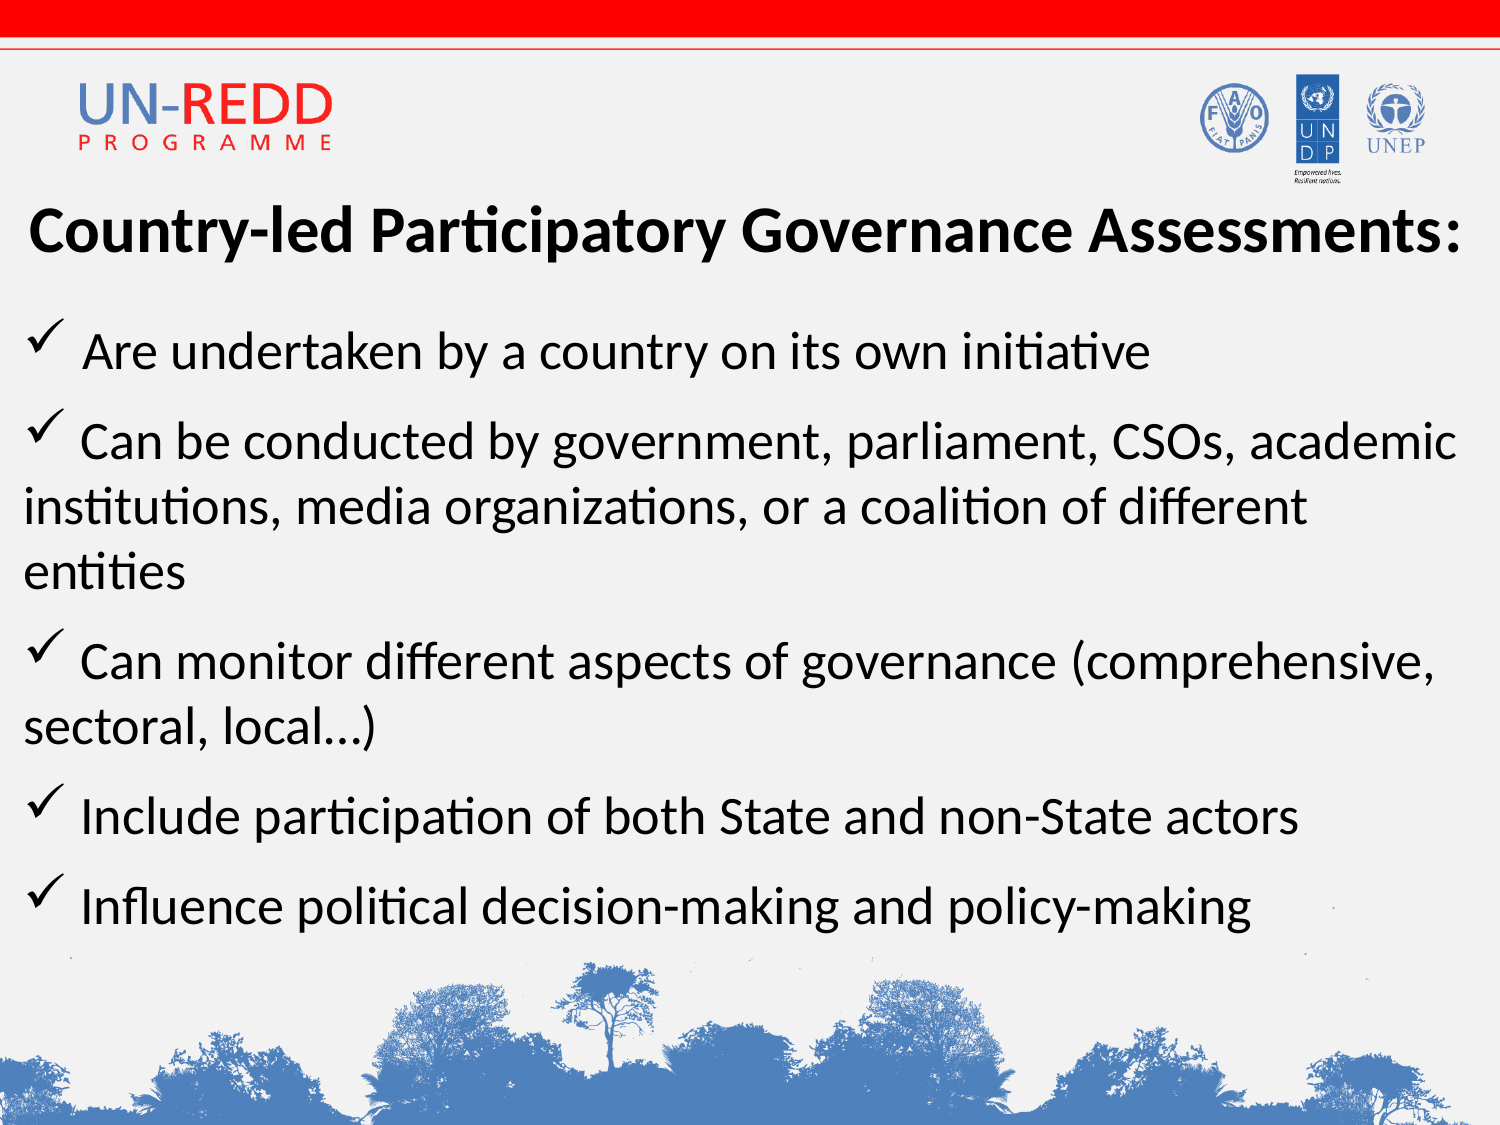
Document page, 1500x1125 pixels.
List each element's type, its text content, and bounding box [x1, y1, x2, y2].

picture [0, 821, 1500, 1125]
title Country-led Participatory Governance Assessments: [13, 99, 1479, 307]
picture [1200, 74, 1425, 99]
picture [74, 74, 345, 99]
text_box Are undertaken by a country on its own initiative Can be conducted by government, parliament, CSOs, academic institutions, media organizations, or a coalition of different entities Can monitor different aspects of governance (comprehensive, sectoral, local…) Include participation of both State and non-State actors Influence political decision-making and policy-making [8, 307, 1479, 1038]
